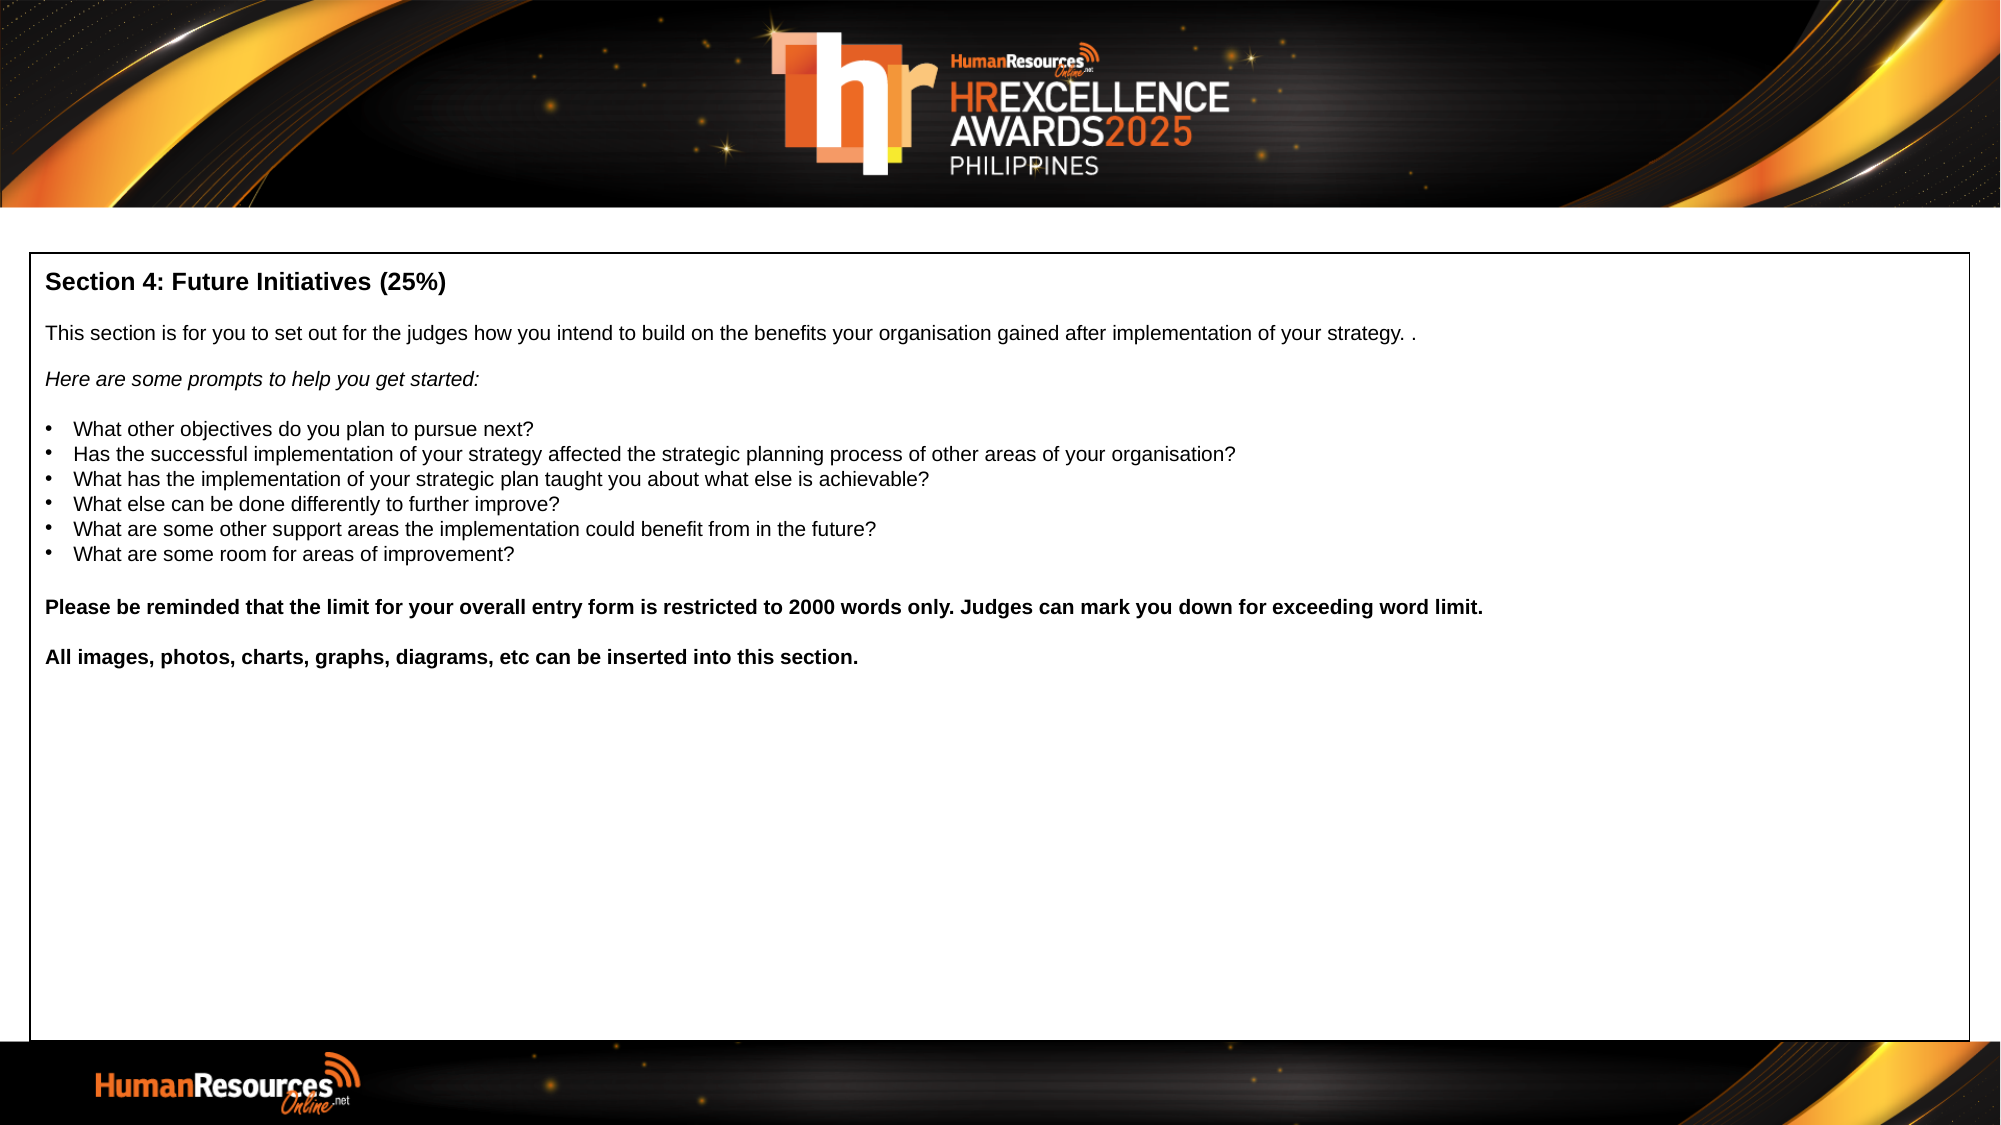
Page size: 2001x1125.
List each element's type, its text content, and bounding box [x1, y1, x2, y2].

picture [0, 0, 2001, 1125]
text_box Section 4: Future Initiatives (25%) This section is for you to set out for the judges how you intend to build on the benefits your organisation gained after implementation of your strategy. . Here are some prompts to help you get started: What other objectives do you plan to pursue next? Has the successful implementation of your strategy affected the strategic planning process of other areas of your organisation? What has the implementation of your strategic plan taught you about what else is achievable? What else can be done differently to further improve? What are some other support areas the implementation could benefit from in the future? What are some room for areas of improvement? Please be reminded that the limit for your overall entry form is restricted to 2000 words only. Judges can mark you down for exceeding word limit. All images, photos, charts, graphs, diagrams, etc can be inserted into this section. [30, 253, 1970, 1042]
